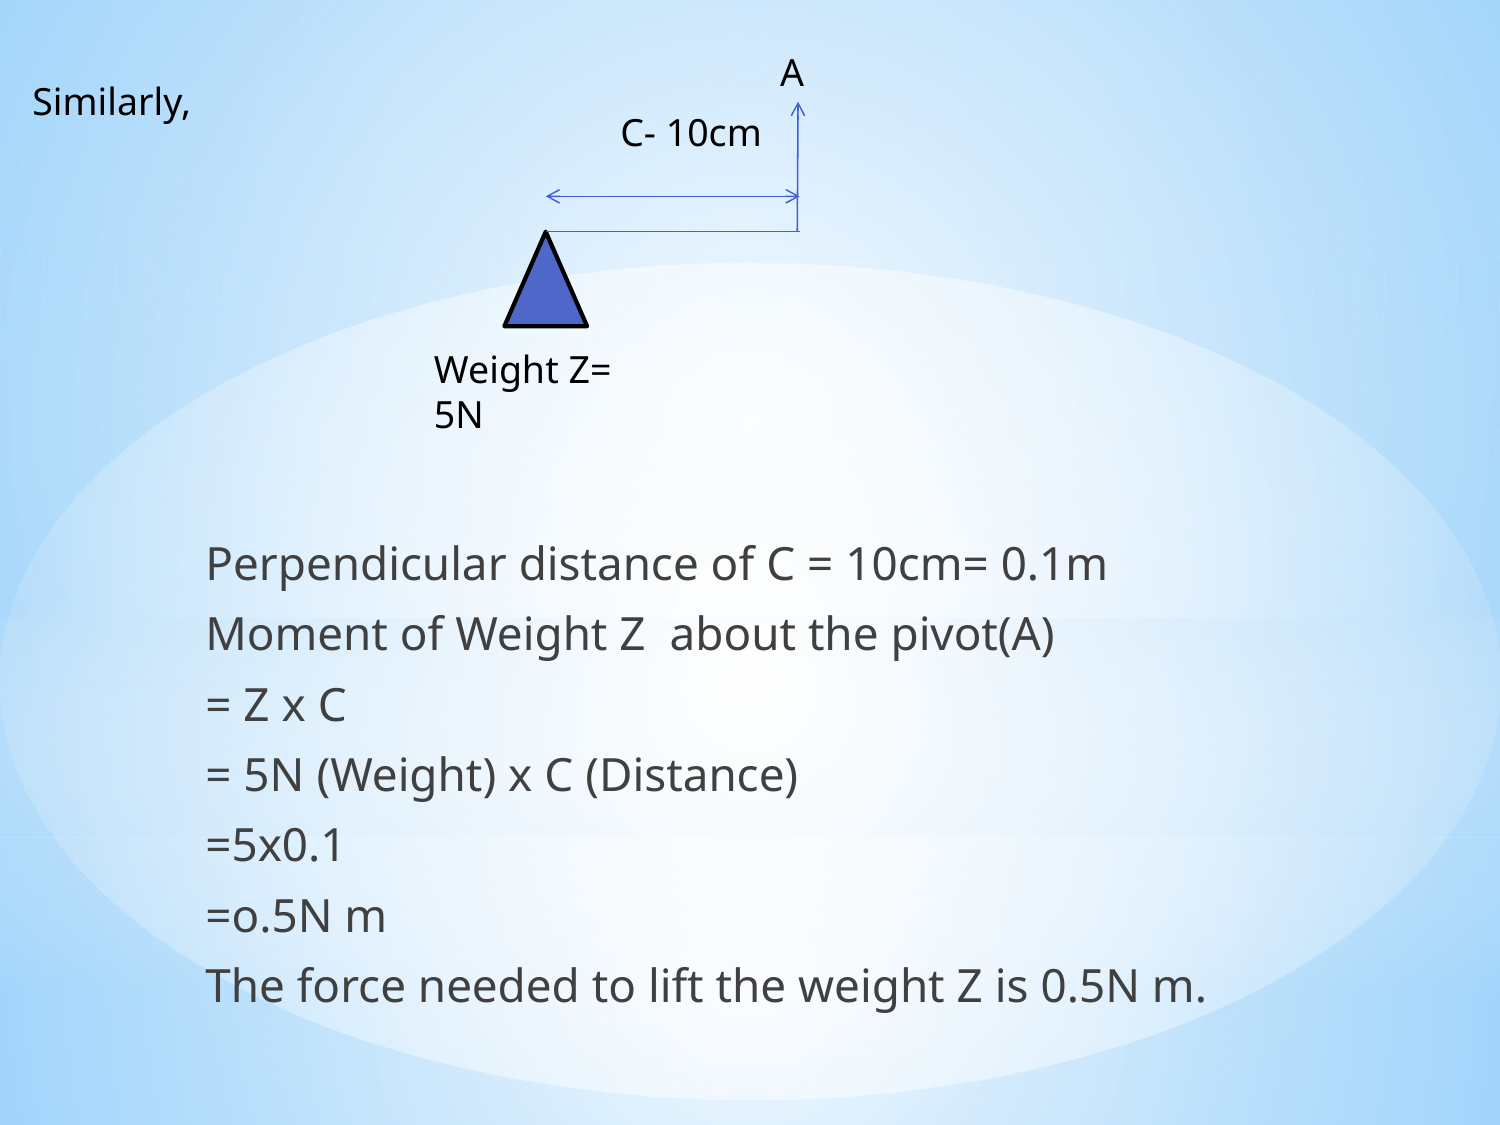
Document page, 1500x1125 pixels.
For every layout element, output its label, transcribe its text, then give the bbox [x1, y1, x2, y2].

text_box Weight Z= 5N [419, 338, 673, 444]
text_box Similarly, [17, 70, 455, 131]
text_box A [690, 41, 904, 101]
list Perpendicular distance of C = 10cm= 0.1m Moment of Weight Z about the pivot(A) = Z x C = 5N (Weight) x C (Distance) =5x0.1 =o.5N m The force needed to lift the weight Z is 0.5N m. [183, 527, 1233, 1098]
text_box [502, 231, 589, 329]
text_box C- 10cm [537, 101, 786, 162]
